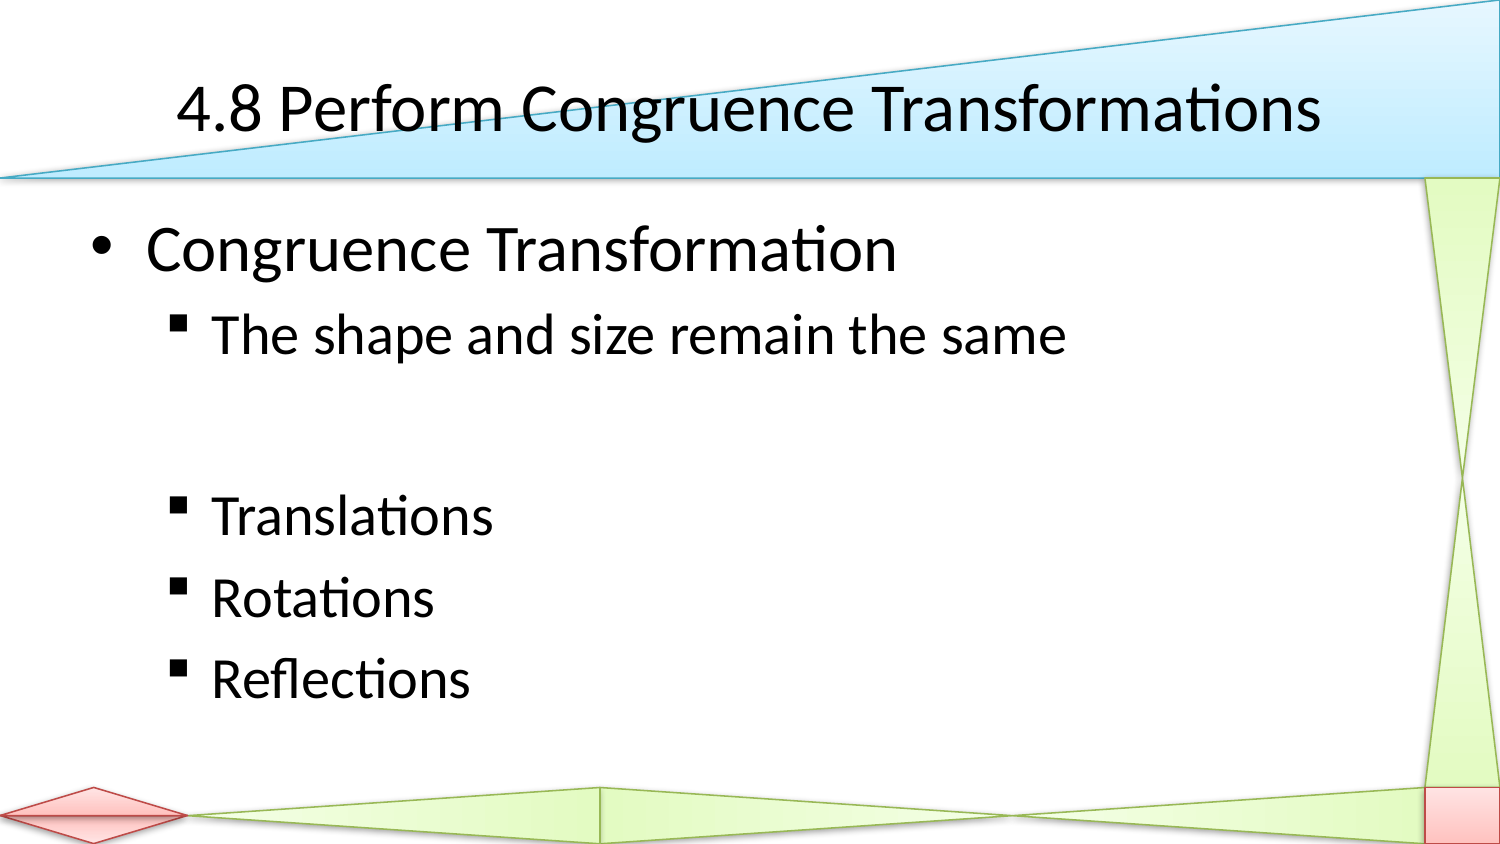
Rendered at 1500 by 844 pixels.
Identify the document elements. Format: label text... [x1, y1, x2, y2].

list Congruence Transformation The shape and size remain the same Translations Rotations Reflections [75, 196, 1425, 754]
title 4.8 Perform Congruence Transformations [75, 33, 1425, 175]
